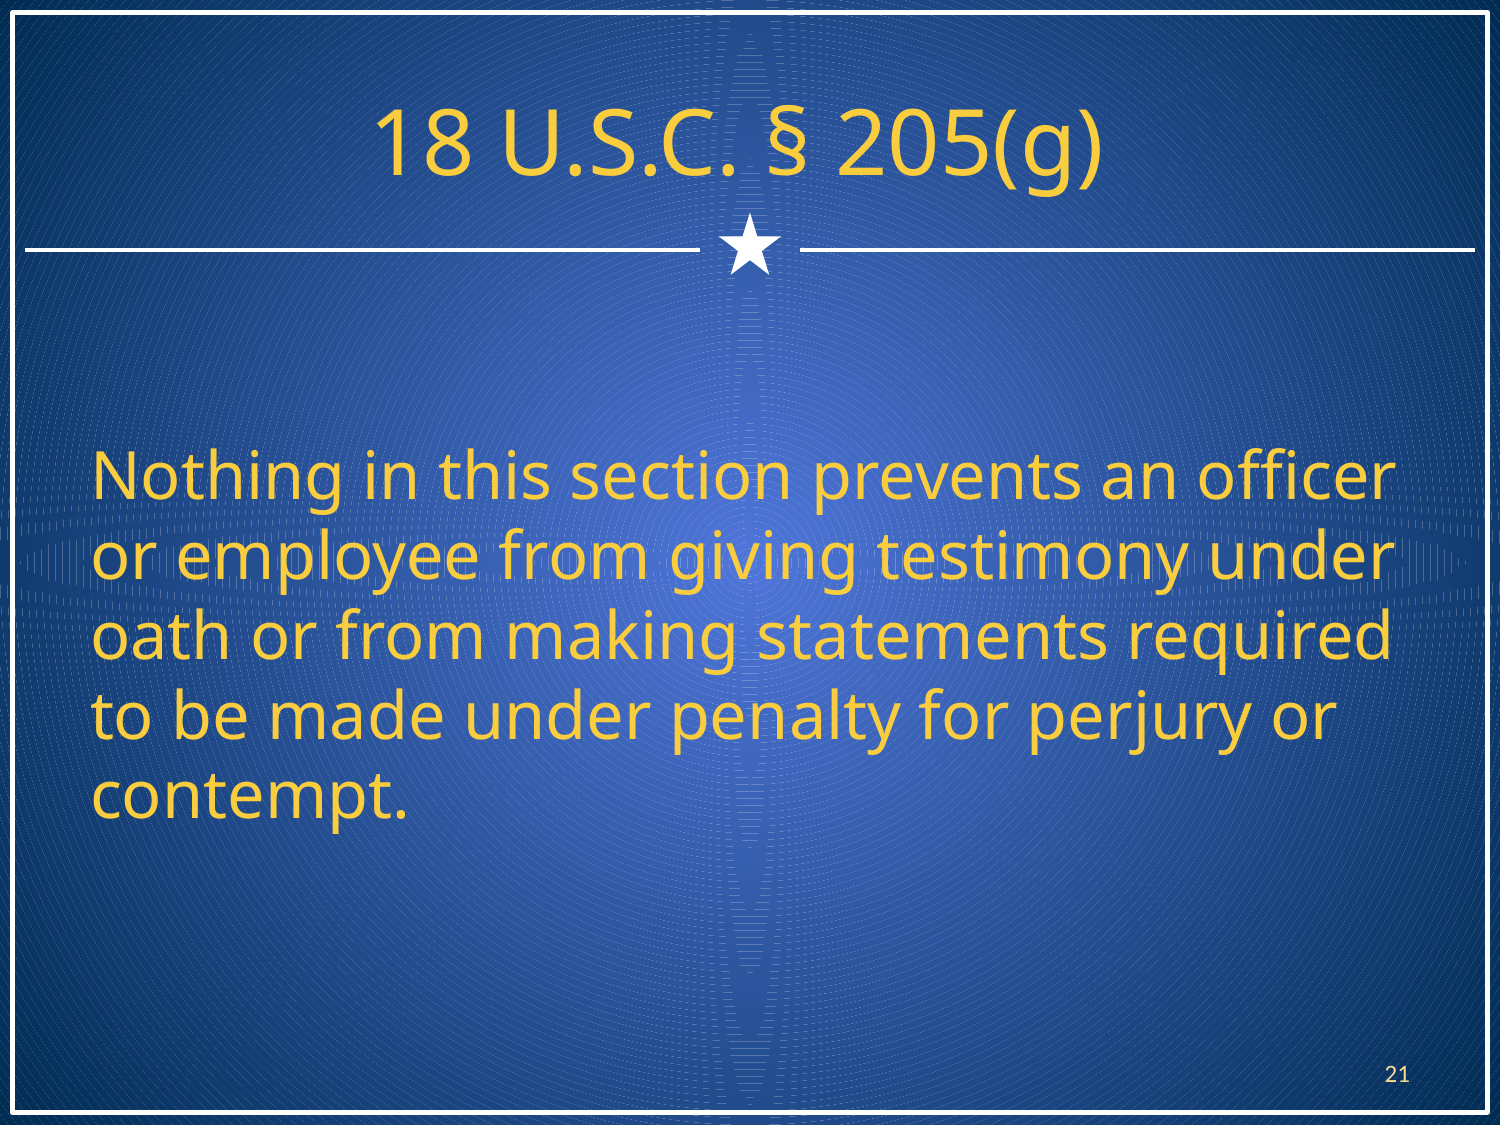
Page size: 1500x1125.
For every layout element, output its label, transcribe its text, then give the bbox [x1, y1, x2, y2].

title 18 U.S.C. § 205(g) [62, 45, 1413, 233]
list Nothing in this section prevents an officer or employee from giving testimony under oath or from making statements required to be made under penalty for perjury or contempt. [75, 425, 1425, 1105]
